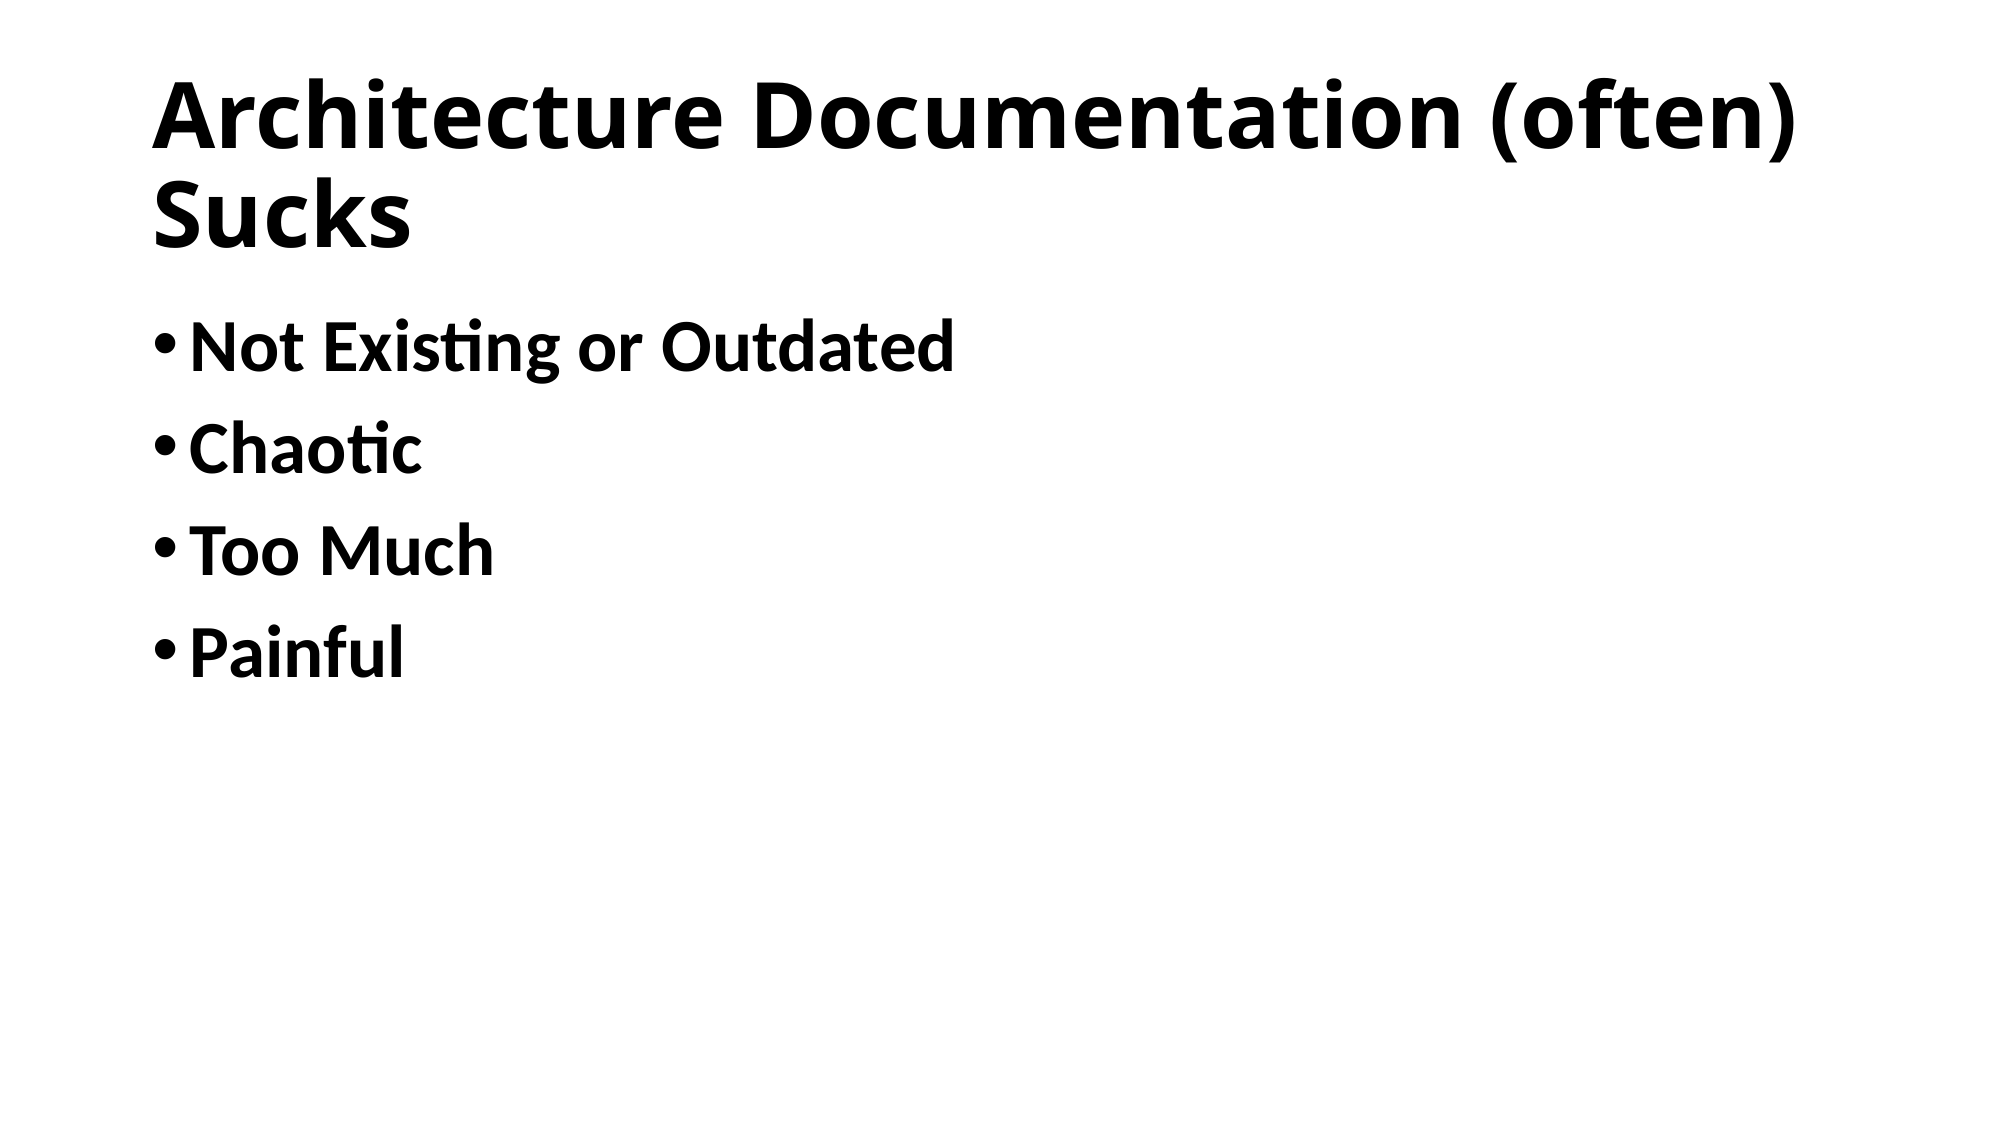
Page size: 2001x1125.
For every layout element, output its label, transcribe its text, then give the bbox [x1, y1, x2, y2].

list Not Existing or Outdated Chaotic Too Much Painful [137, 299, 1863, 1014]
title Architecture Documentation (often) Sucks [137, 59, 1863, 278]
